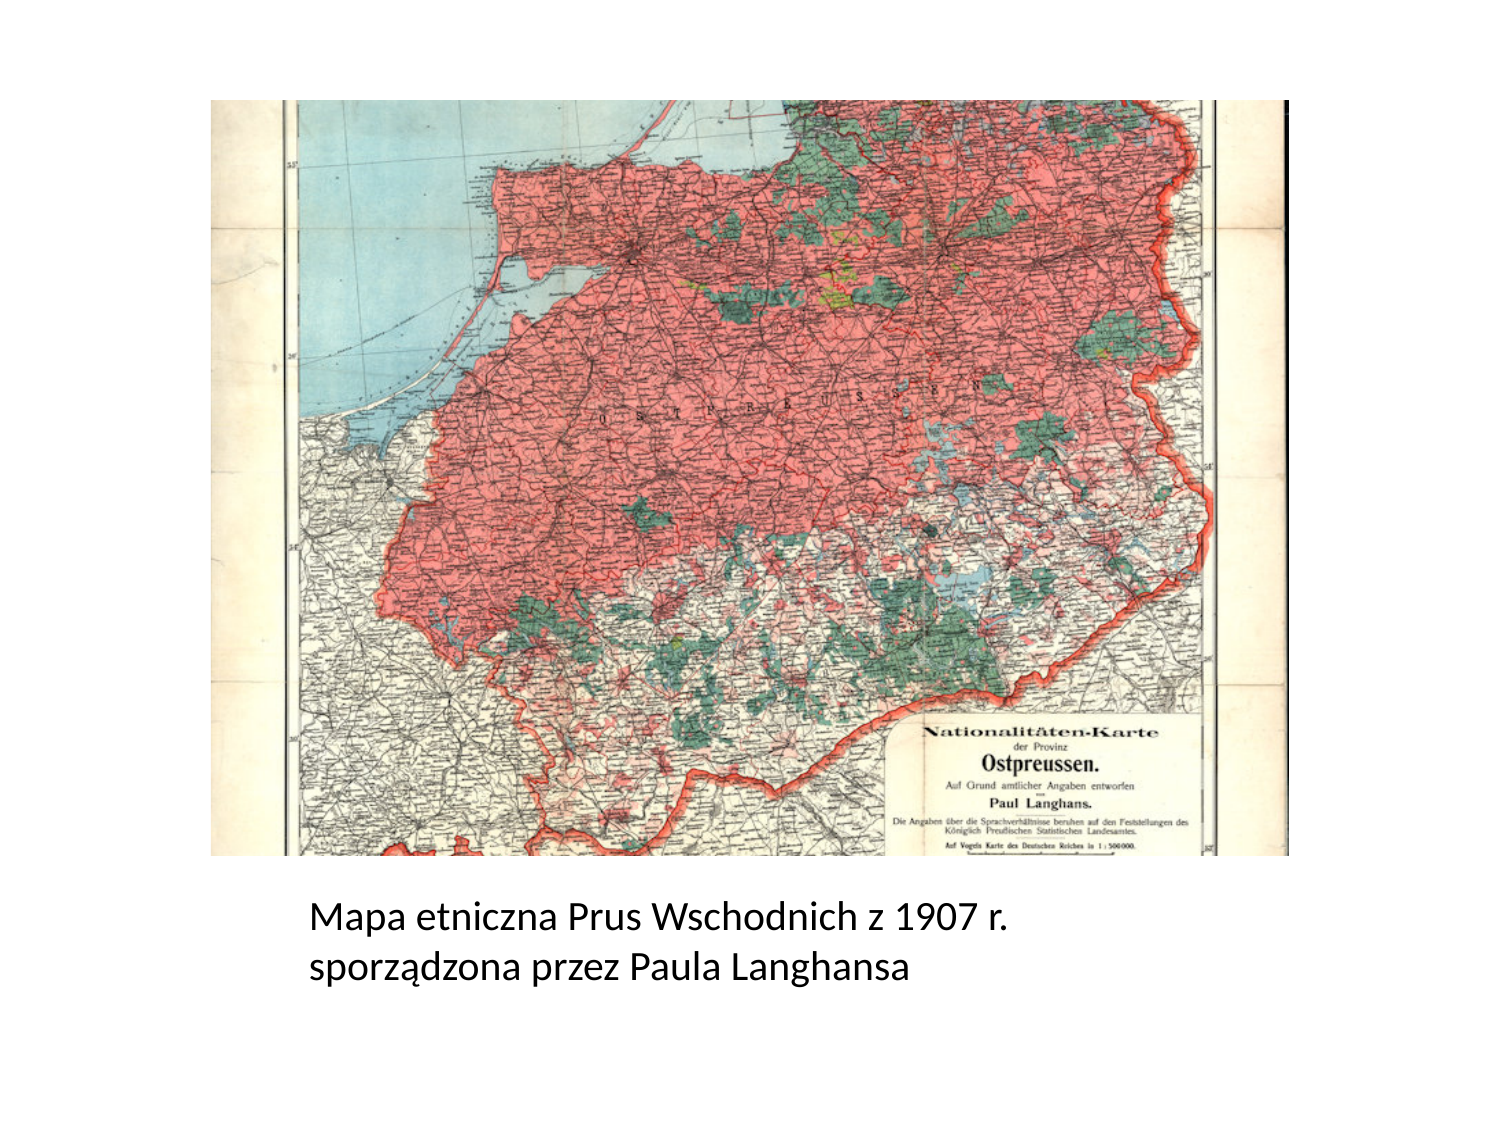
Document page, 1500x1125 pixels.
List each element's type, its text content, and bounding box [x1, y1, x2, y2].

title Mapa etniczna Prus Wschodnich z 1907 r. sporządzona przez Paula Langhansa [294, 863, 1194, 997]
picture [210, 100, 1290, 856]
